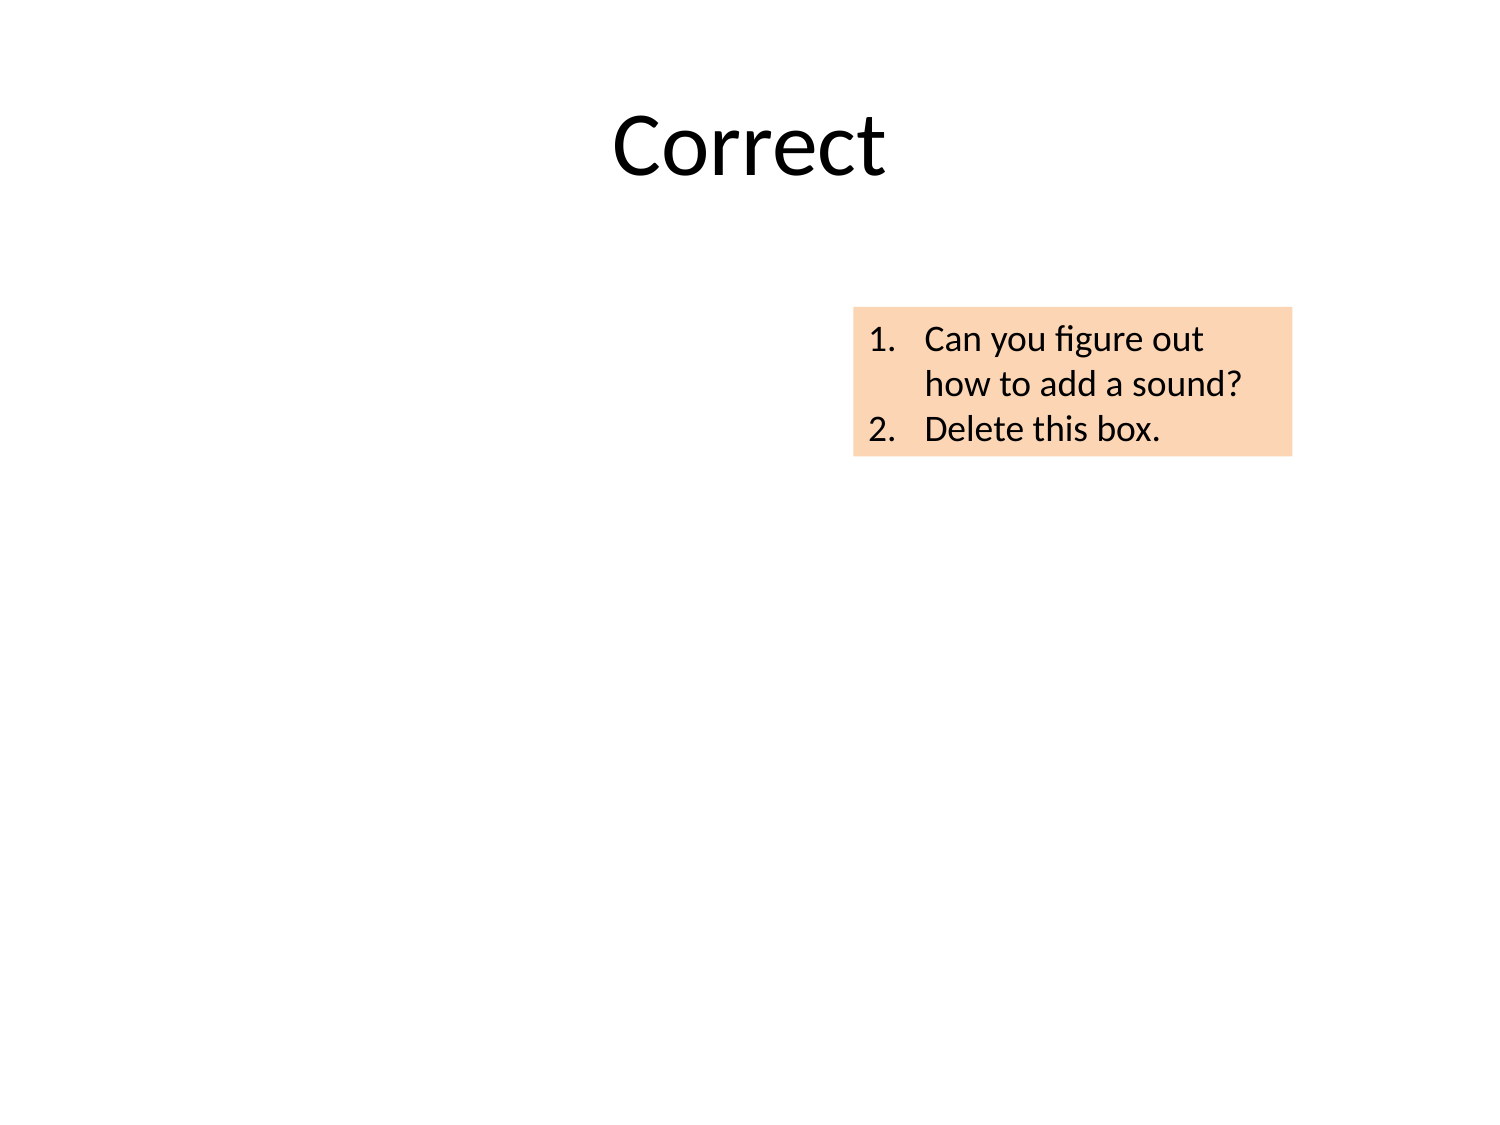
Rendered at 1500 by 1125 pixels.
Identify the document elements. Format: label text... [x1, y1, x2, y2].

text_box Can you figure out how to add a sound? Delete this box. [853, 306, 1293, 457]
title Correct [75, 45, 1425, 233]
